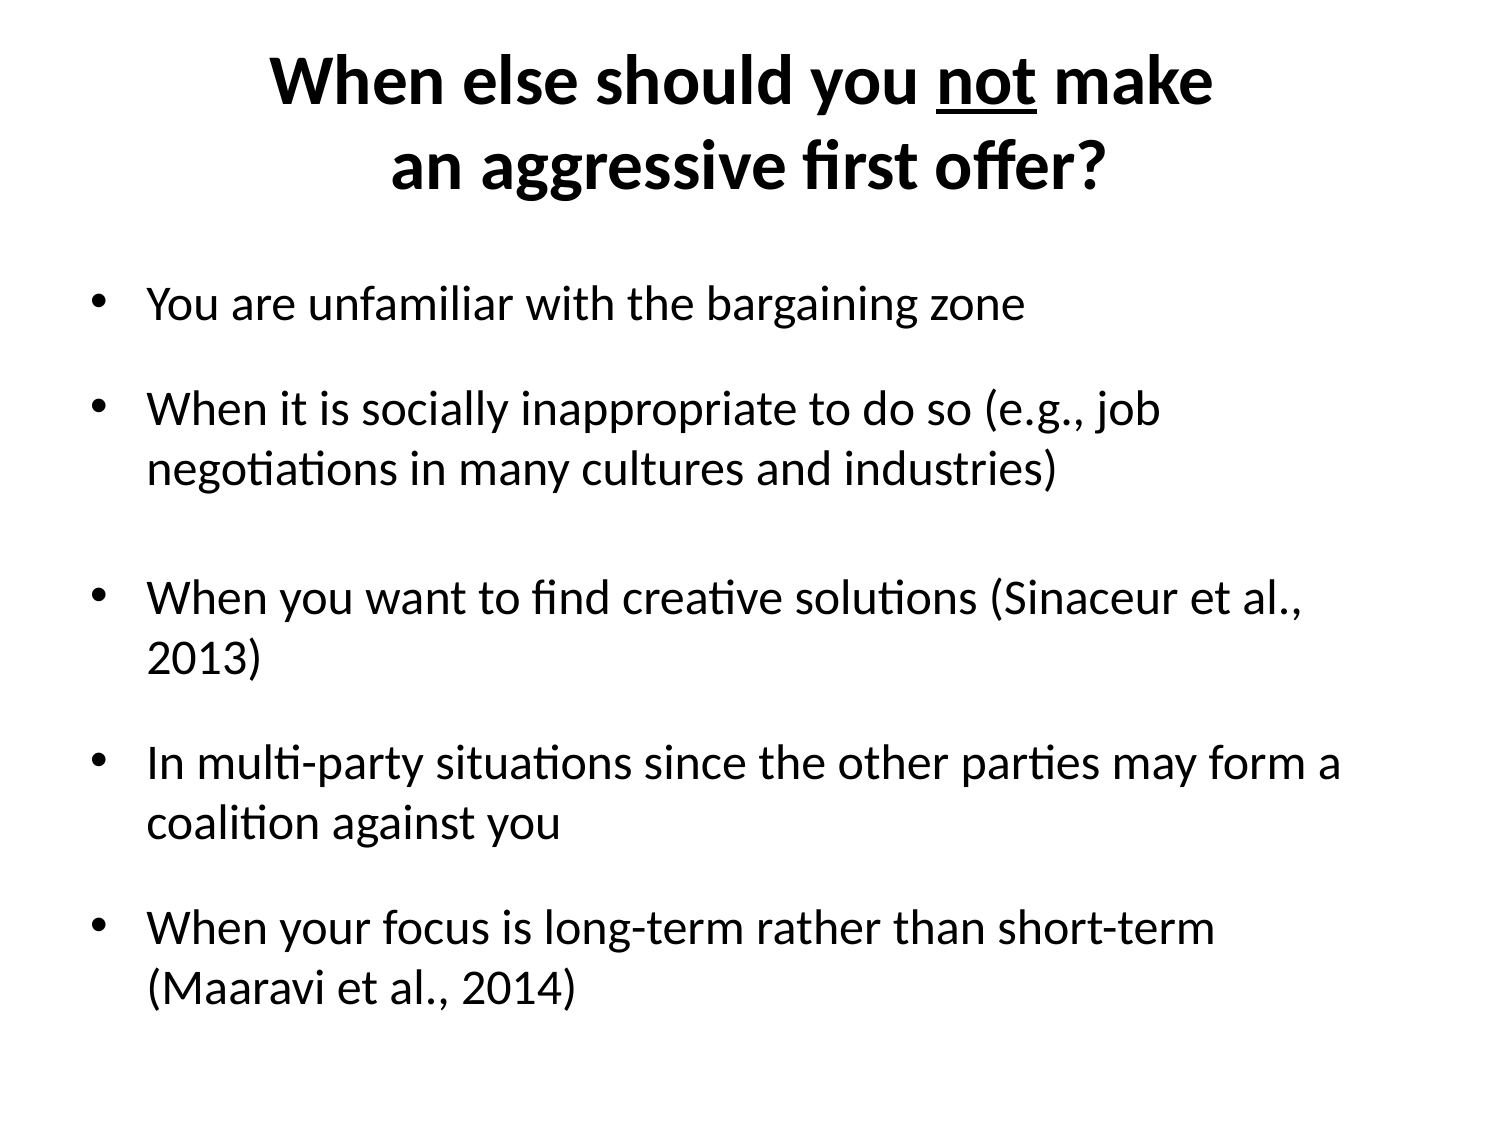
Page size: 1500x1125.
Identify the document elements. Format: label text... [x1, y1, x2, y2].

title When else should you not make an aggressive first offer? [75, 24, 1425, 213]
list You are unfamiliar with the bargaining zone When it is socially inappropriate to do so (e.g., job negotiations in many cultures and industries) When you want to find creative solutions (Sinaceur et al., 2013) In multi-party situations since the other parties may form a coalition against you When your focus is long-term rather than short-term (Maaravi et al., 2014) [75, 262, 1388, 1063]
